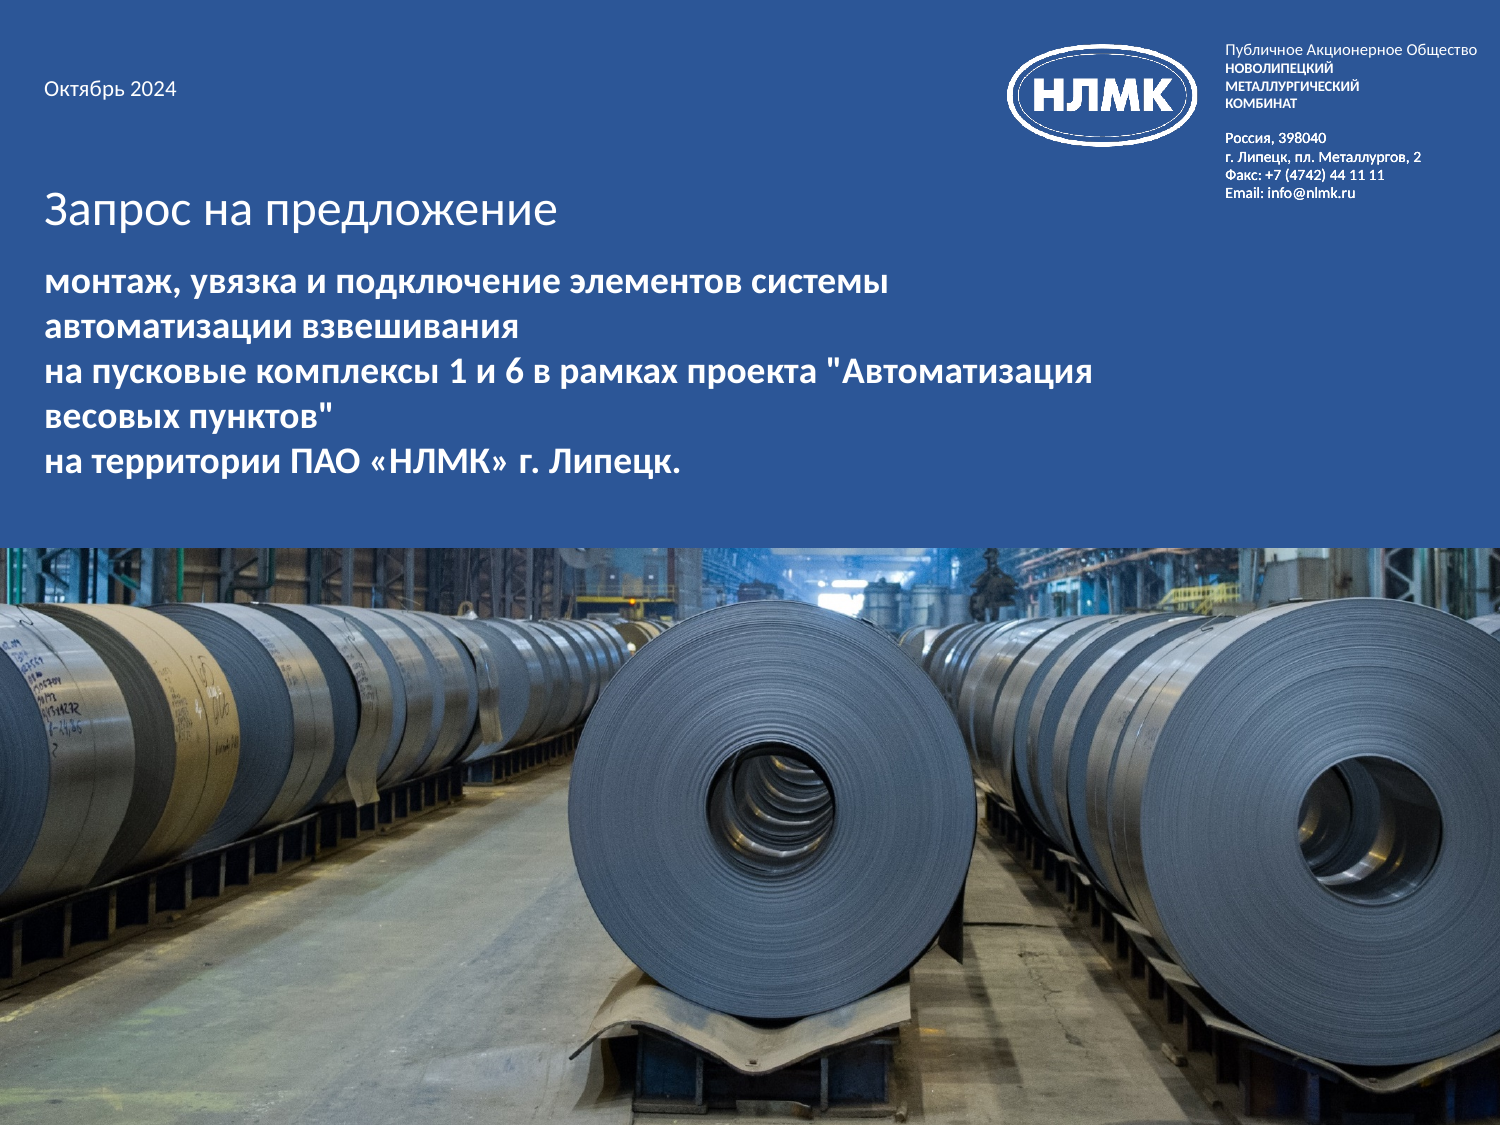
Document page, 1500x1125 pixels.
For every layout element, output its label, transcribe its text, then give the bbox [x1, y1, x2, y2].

text_box Октябрь 2024 [29, 66, 281, 109]
text_box Запрос на предложение [29, 167, 998, 243]
picture [979, 8, 1225, 182]
text_box монтаж, увязка и подключение элементов системы автоматизации взвешивания на пусковые комплексы 1 и 6 в рамках проекта "Автоматизация весовых пунктов" на территории ПАО «НЛМК» г. Липецк. [29, 248, 1152, 489]
text_box Публичное Акционерное Общество НОВОЛИПЕЦКИЙ МЕТАЛЛУРГИЧЕСКИЙ КОМБИНАТ [1210, 31, 1500, 119]
picture [0, 548, 1500, 1125]
